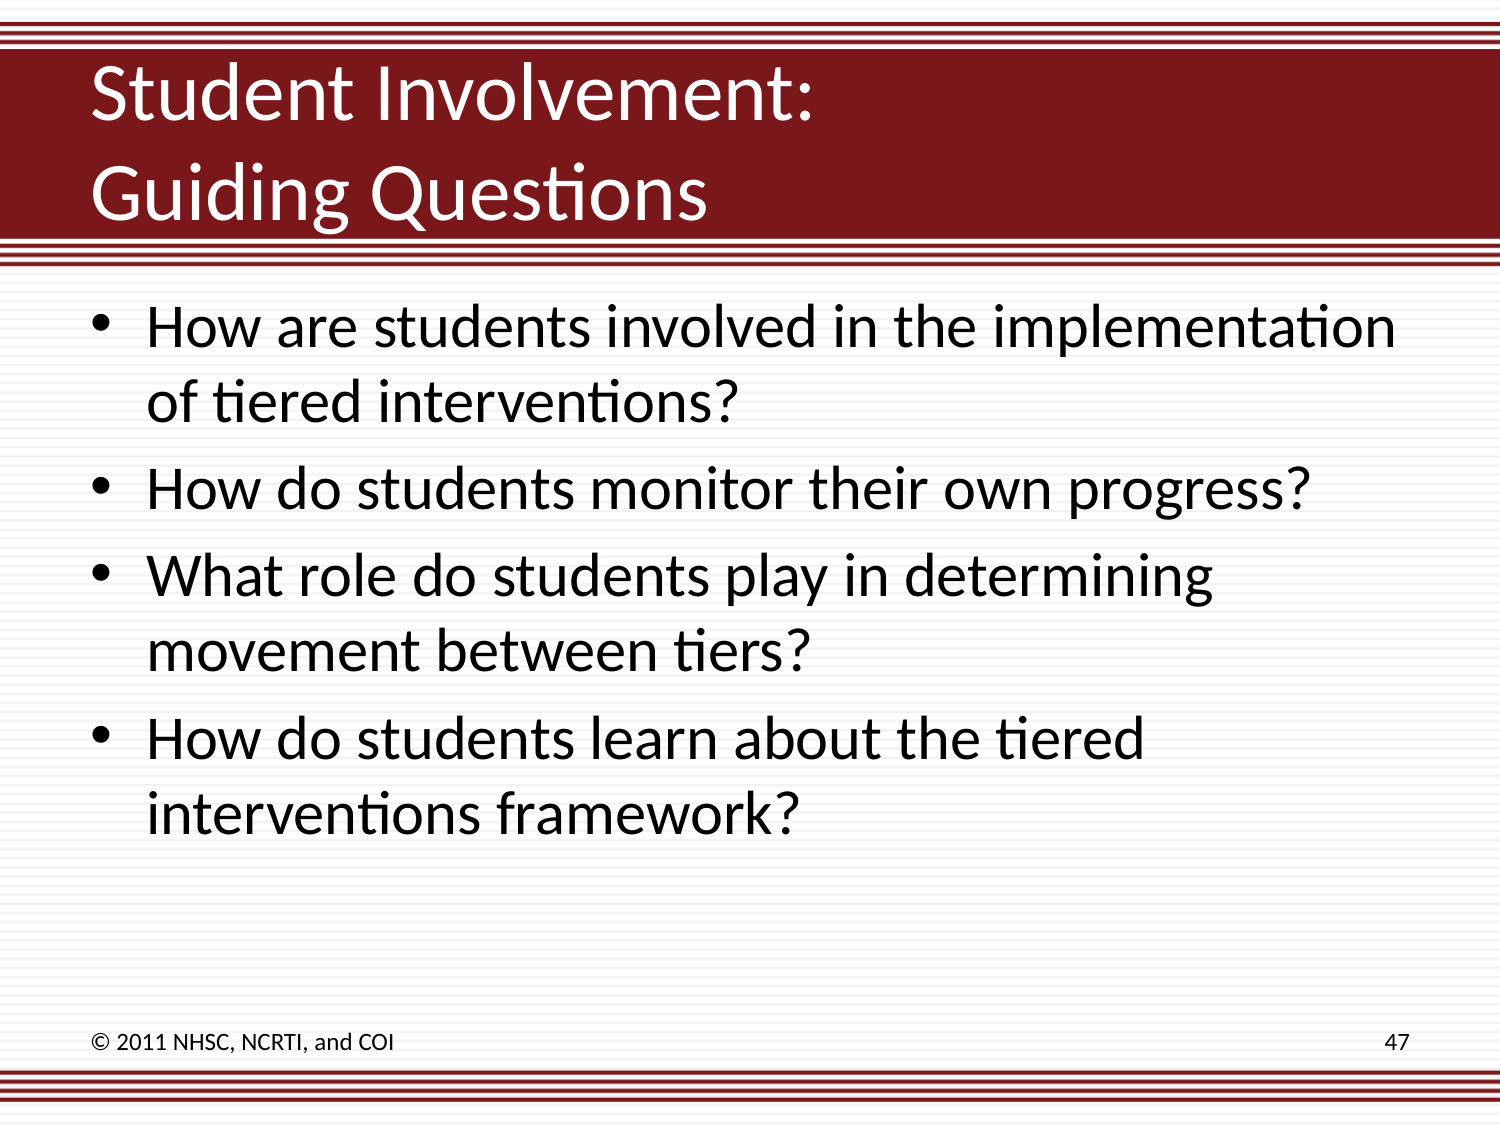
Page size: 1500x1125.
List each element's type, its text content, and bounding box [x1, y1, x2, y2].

picture [0, 0, 1500, 1125]
title Student Involvement: Guiding Questions [74, 55, 1426, 219]
slide_number 47 [1074, 1010, 1425, 1071]
text_box [425, 12, 1425, 200]
footer © 2011 NHSC, NCRTI, and COI [75, 1010, 550, 1071]
list How are students involved in the implementation of tiered interventions? How do students monitor their own progress? What role do students play in determining movement between tiers? How do students learn about the tiered interventions framework? [74, 276, 1426, 1020]
